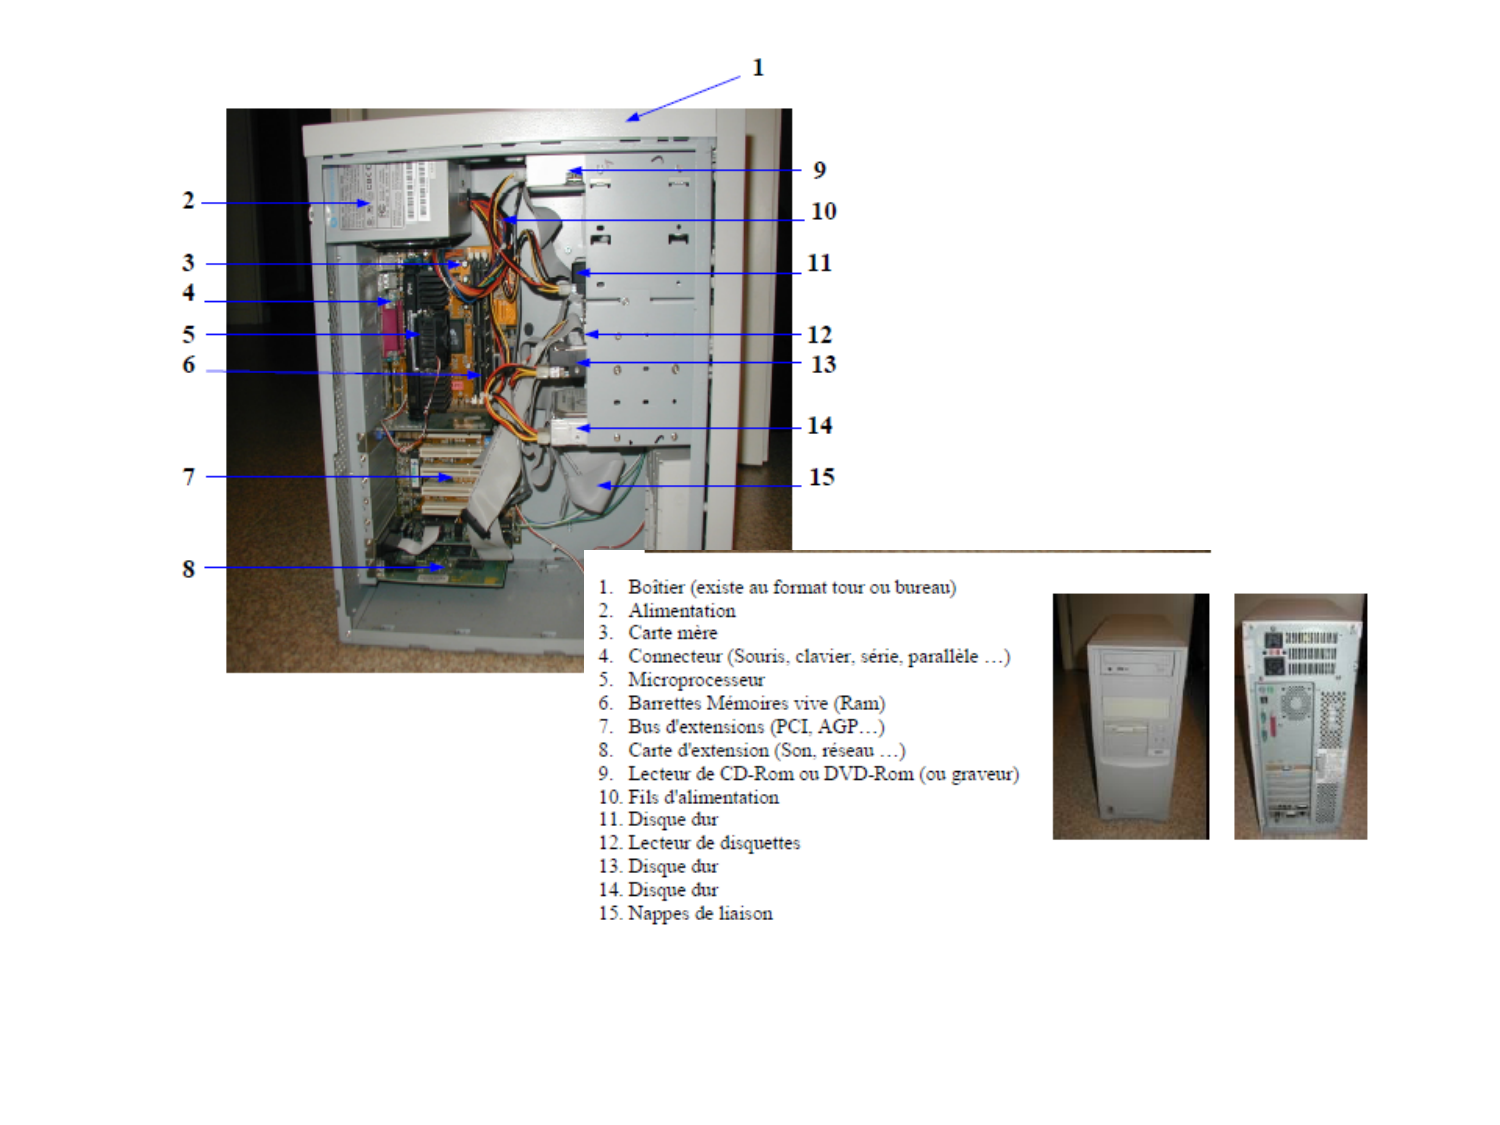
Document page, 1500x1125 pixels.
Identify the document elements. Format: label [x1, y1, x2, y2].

picture [584, 550, 1388, 978]
list [100, 54, 931, 693]
